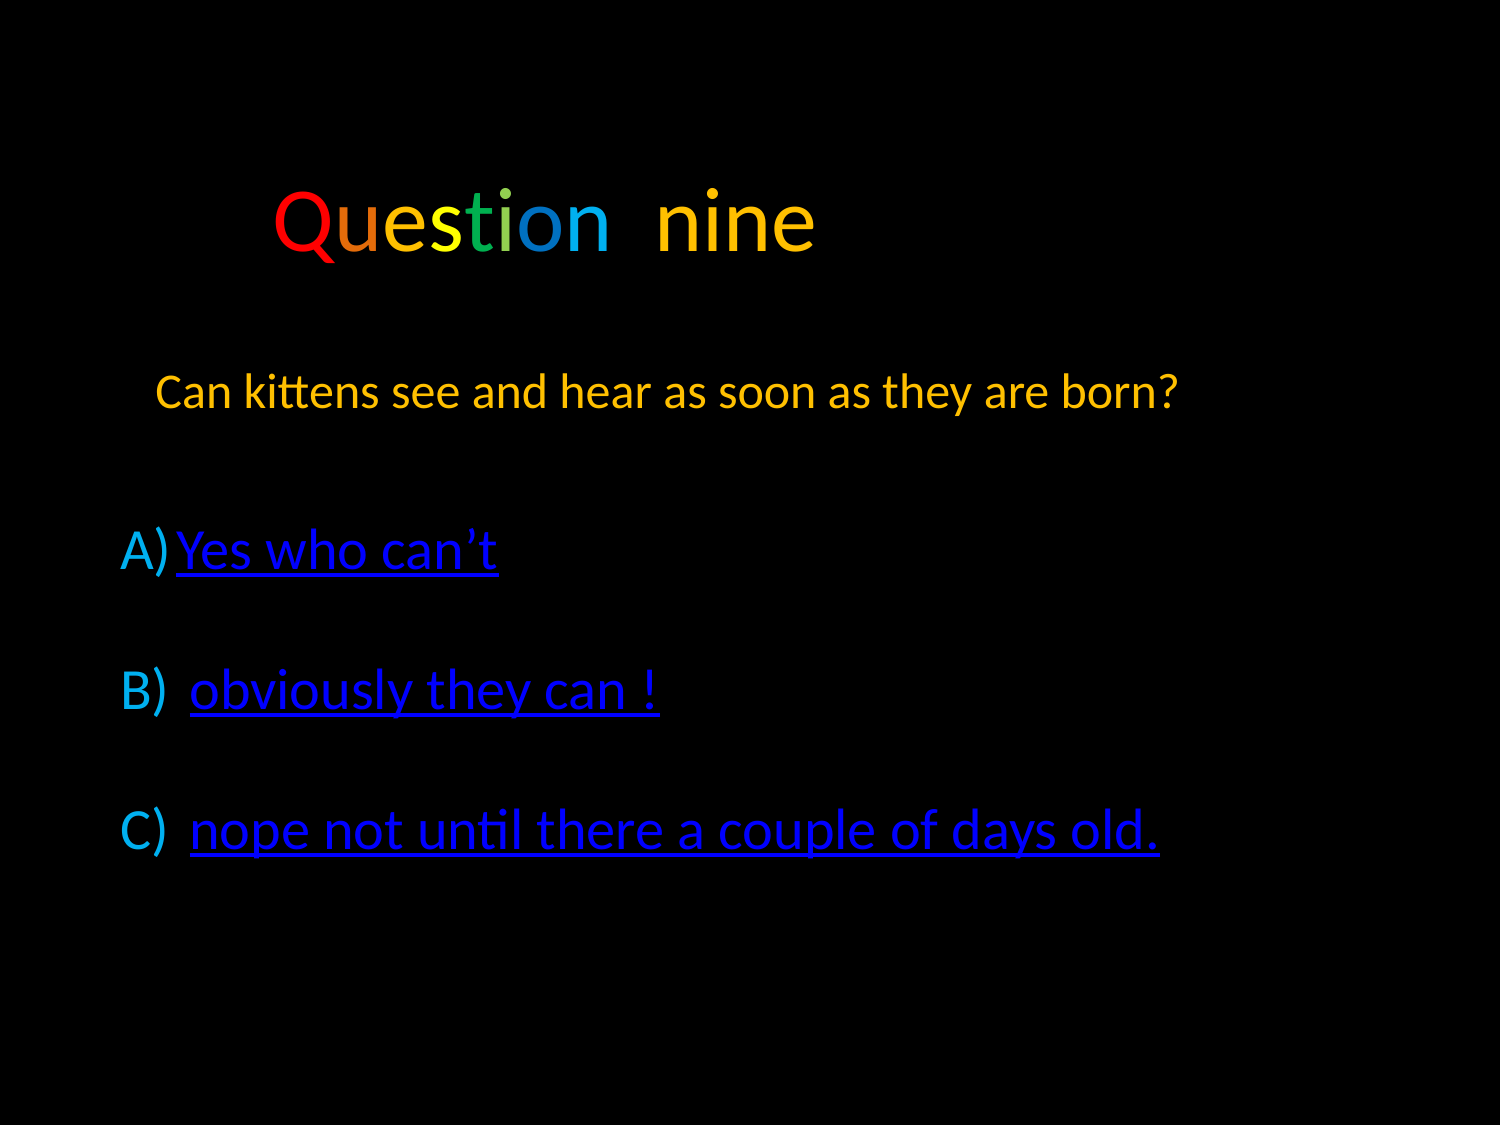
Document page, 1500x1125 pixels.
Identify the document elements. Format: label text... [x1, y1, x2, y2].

text_box Yes who can’t obviously they can ! nope not until there a couple of days old. [105, 503, 1219, 869]
text_box Can kittens see and hear as soon as they are born? [140, 351, 1289, 427]
text_box Question nine [257, 152, 1161, 277]
